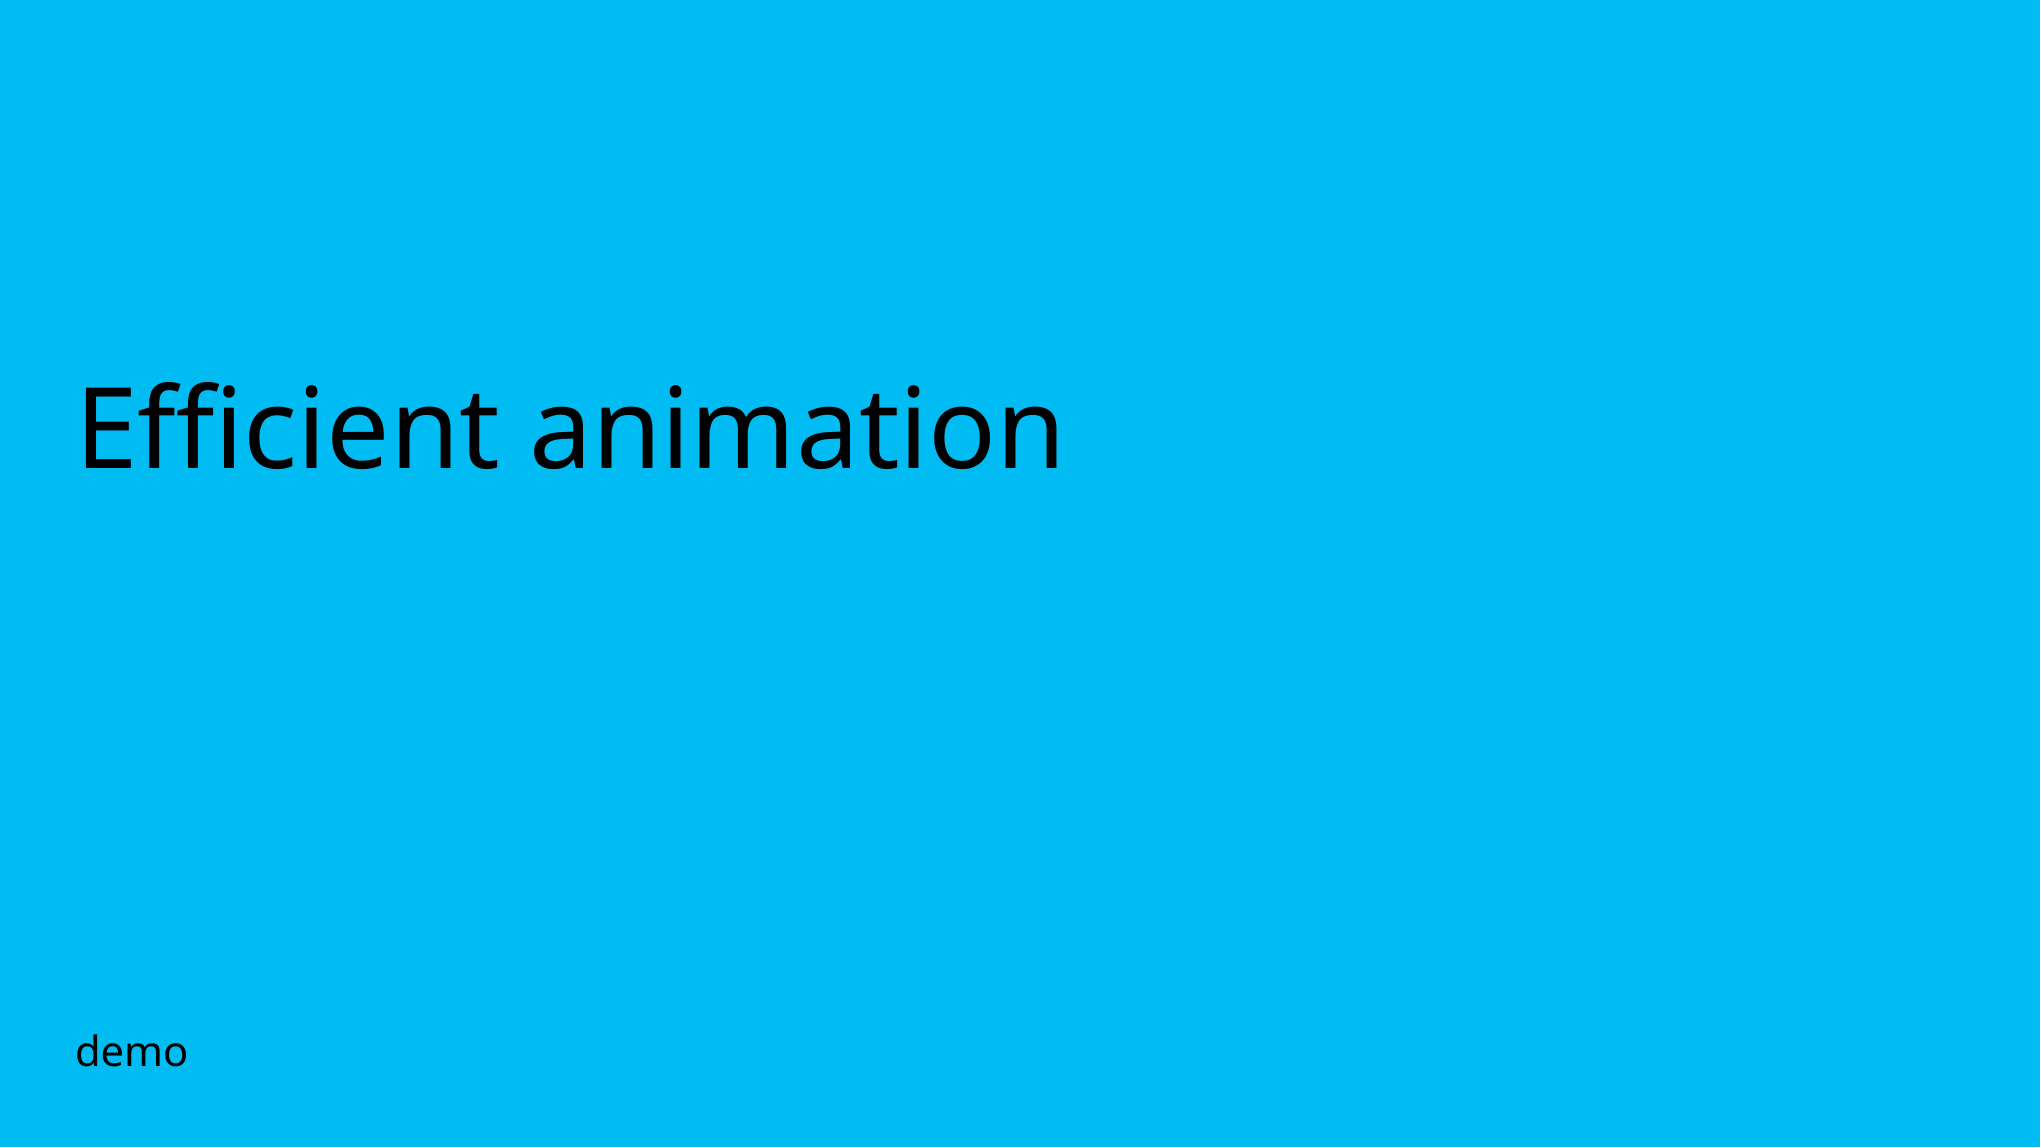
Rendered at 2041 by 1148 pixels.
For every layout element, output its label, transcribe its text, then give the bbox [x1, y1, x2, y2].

title Efficient animation [45, 348, 1996, 499]
list demo [45, 948, 1996, 1099]
